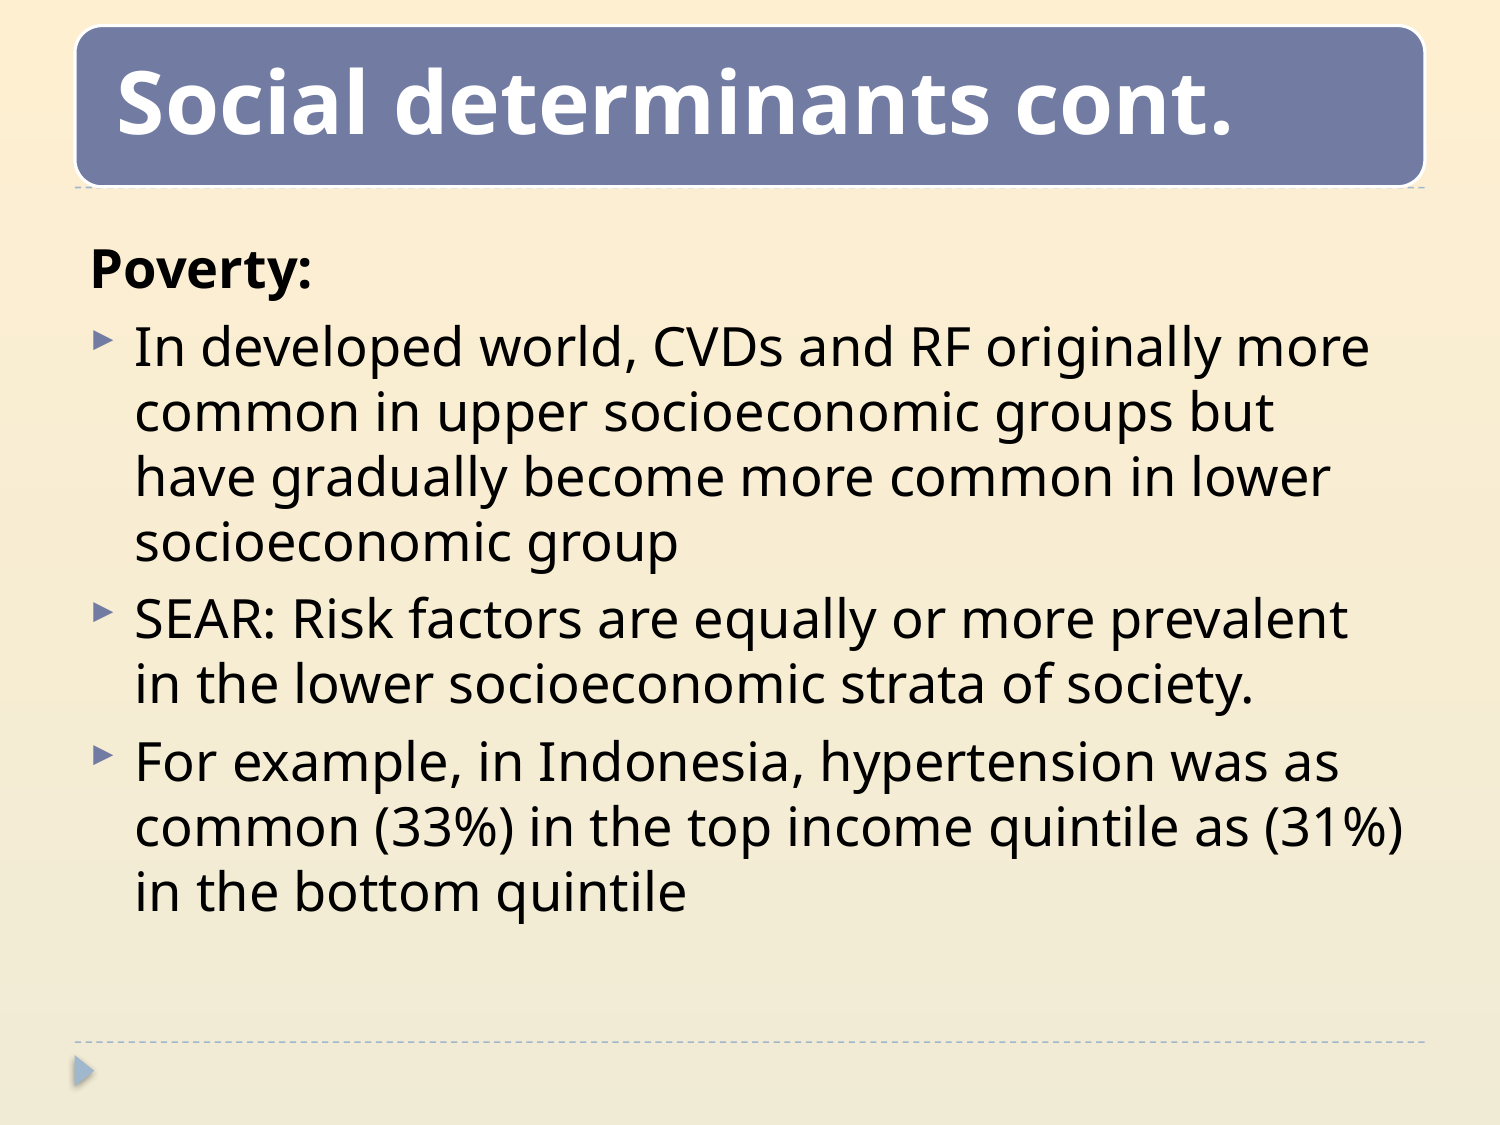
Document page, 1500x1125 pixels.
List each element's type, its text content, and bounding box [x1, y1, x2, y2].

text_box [74, 24, 1426, 188]
list Poverty: In developed world, CVDs and RF originally more common in upper socioeconomic groups but have gradually become more common in lower socioeconomic group SEAR: Risk factors are equally or more prevalent in the lower socioeconomic strata of society. For example, in Indonesia, hypertension was as common (33%) in the top income quintile as (31%) in the bottom quintile [75, 227, 1425, 1038]
